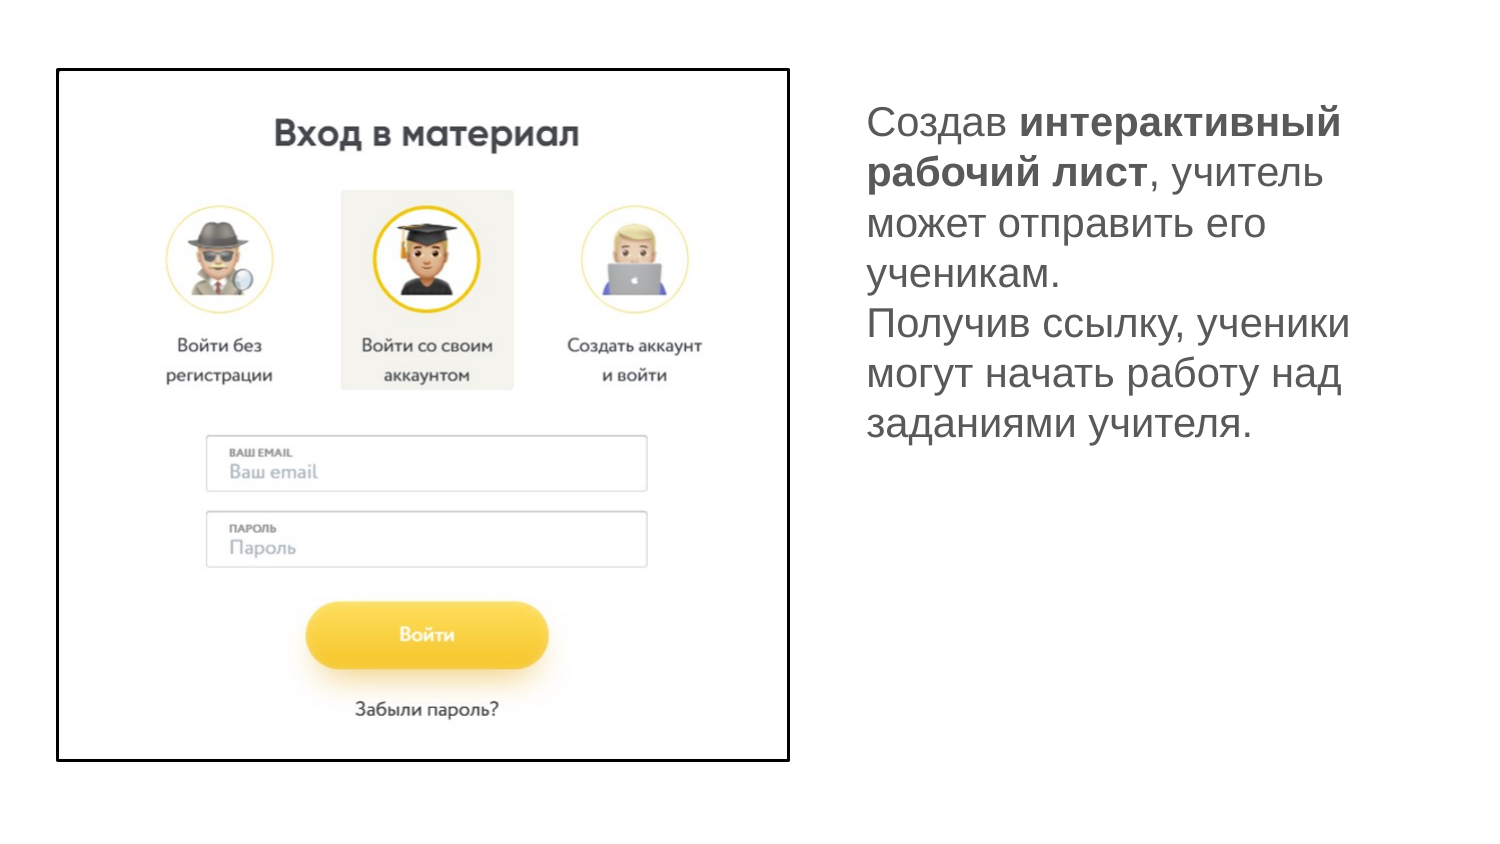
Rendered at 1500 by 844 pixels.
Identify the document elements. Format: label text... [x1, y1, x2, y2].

title Создав интерактивный рабочий лист, учитель может отправить его ученикам. Получив ссылку, ученики могут начать работу над заданиями учителя. [851, 80, 1457, 175]
picture [56, 67, 790, 762]
